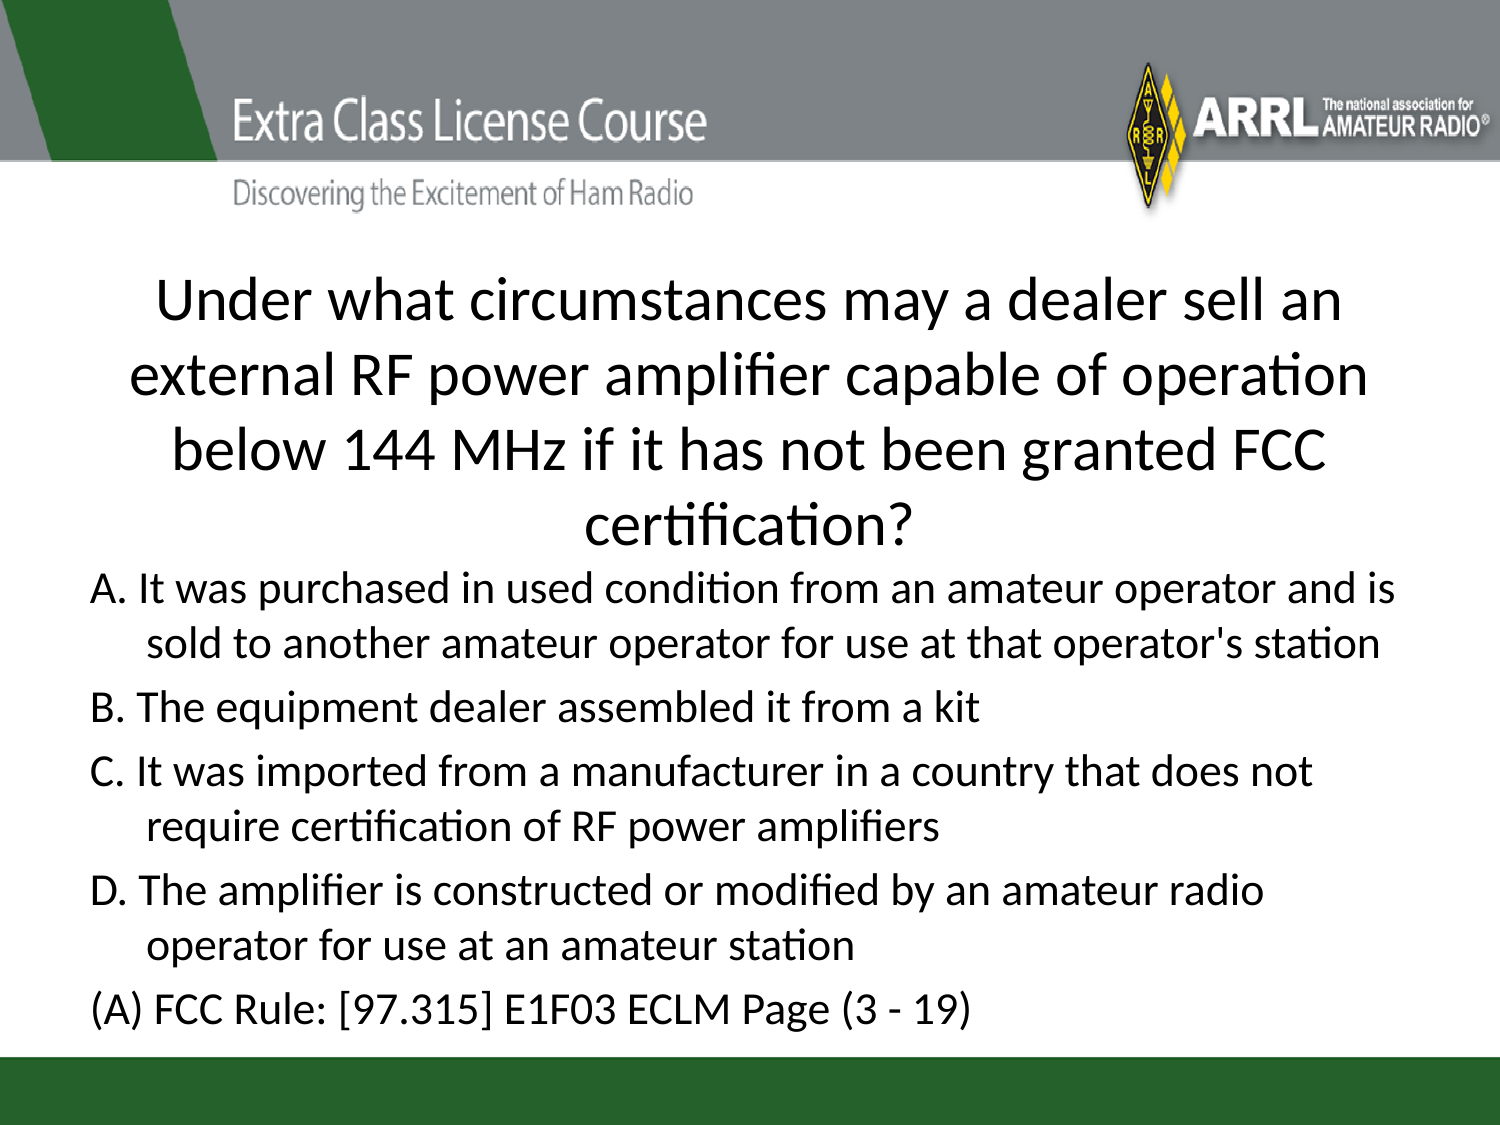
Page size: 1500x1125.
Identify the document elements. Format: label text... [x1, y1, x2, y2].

picture [0, 0, 1500, 1125]
title Under what circumstances may a dealer sell an external RF power amplifier capable of operation below 144 MHz if it has not been granted FCC certification? [75, 250, 1425, 437]
list A. It was purchased in used condition from an amateur operator and is sold to another amateur operator for use at that operator's station B. The equipment dealer assembled it from a kit C. It was imported from a manufacturer in a country that does not require certification of RF power amplifiers D. The amplifier is constructed or modified by an amateur radio operator for use at an amateur station (A) FCC Rule: [97.315] E1F03 ECLM Page (3 - 19) [75, 549, 1425, 1050]
